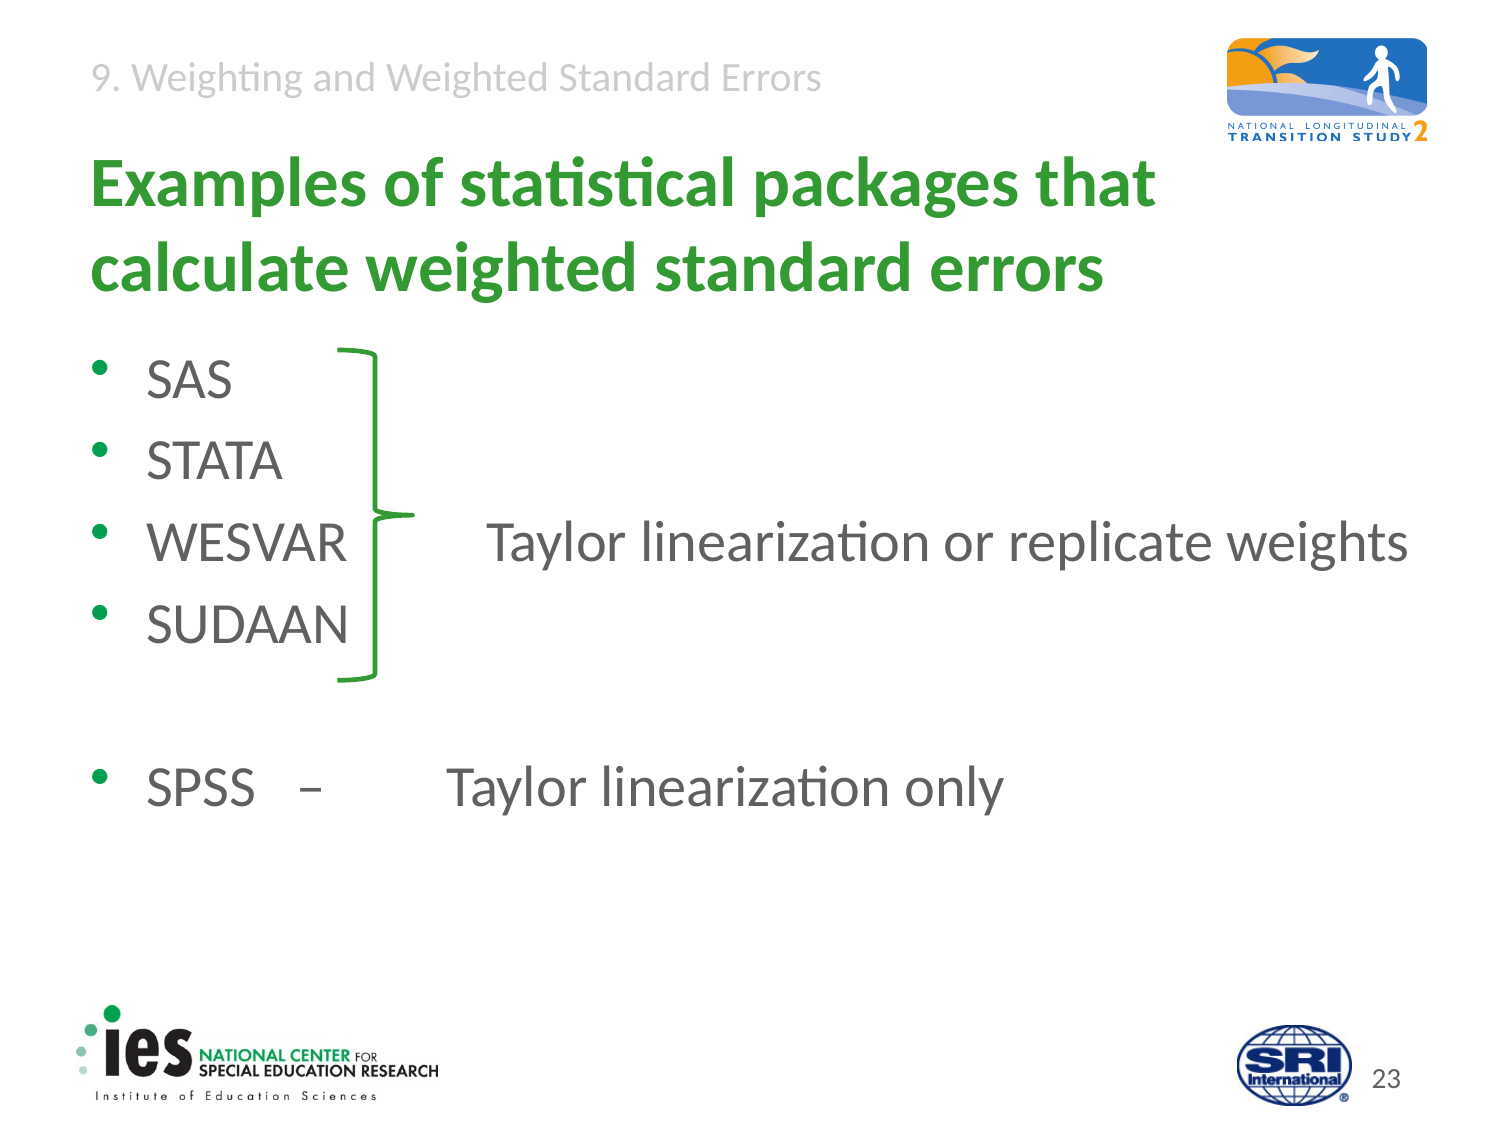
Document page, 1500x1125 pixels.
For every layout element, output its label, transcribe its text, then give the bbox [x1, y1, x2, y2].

title Examples of statistical packages that calculate weighted standard errors [74, 153, 1426, 288]
picture [76, 1005, 438, 1100]
list SAS STATA WESVAR Taylor linearization or replicate weights SUDAAN SPSS – Taylor linearization only [74, 332, 1426, 1001]
slide_number 22 [1312, 1051, 1417, 1125]
picture [1237, 1025, 1352, 1106]
text_box [337, 349, 414, 682]
